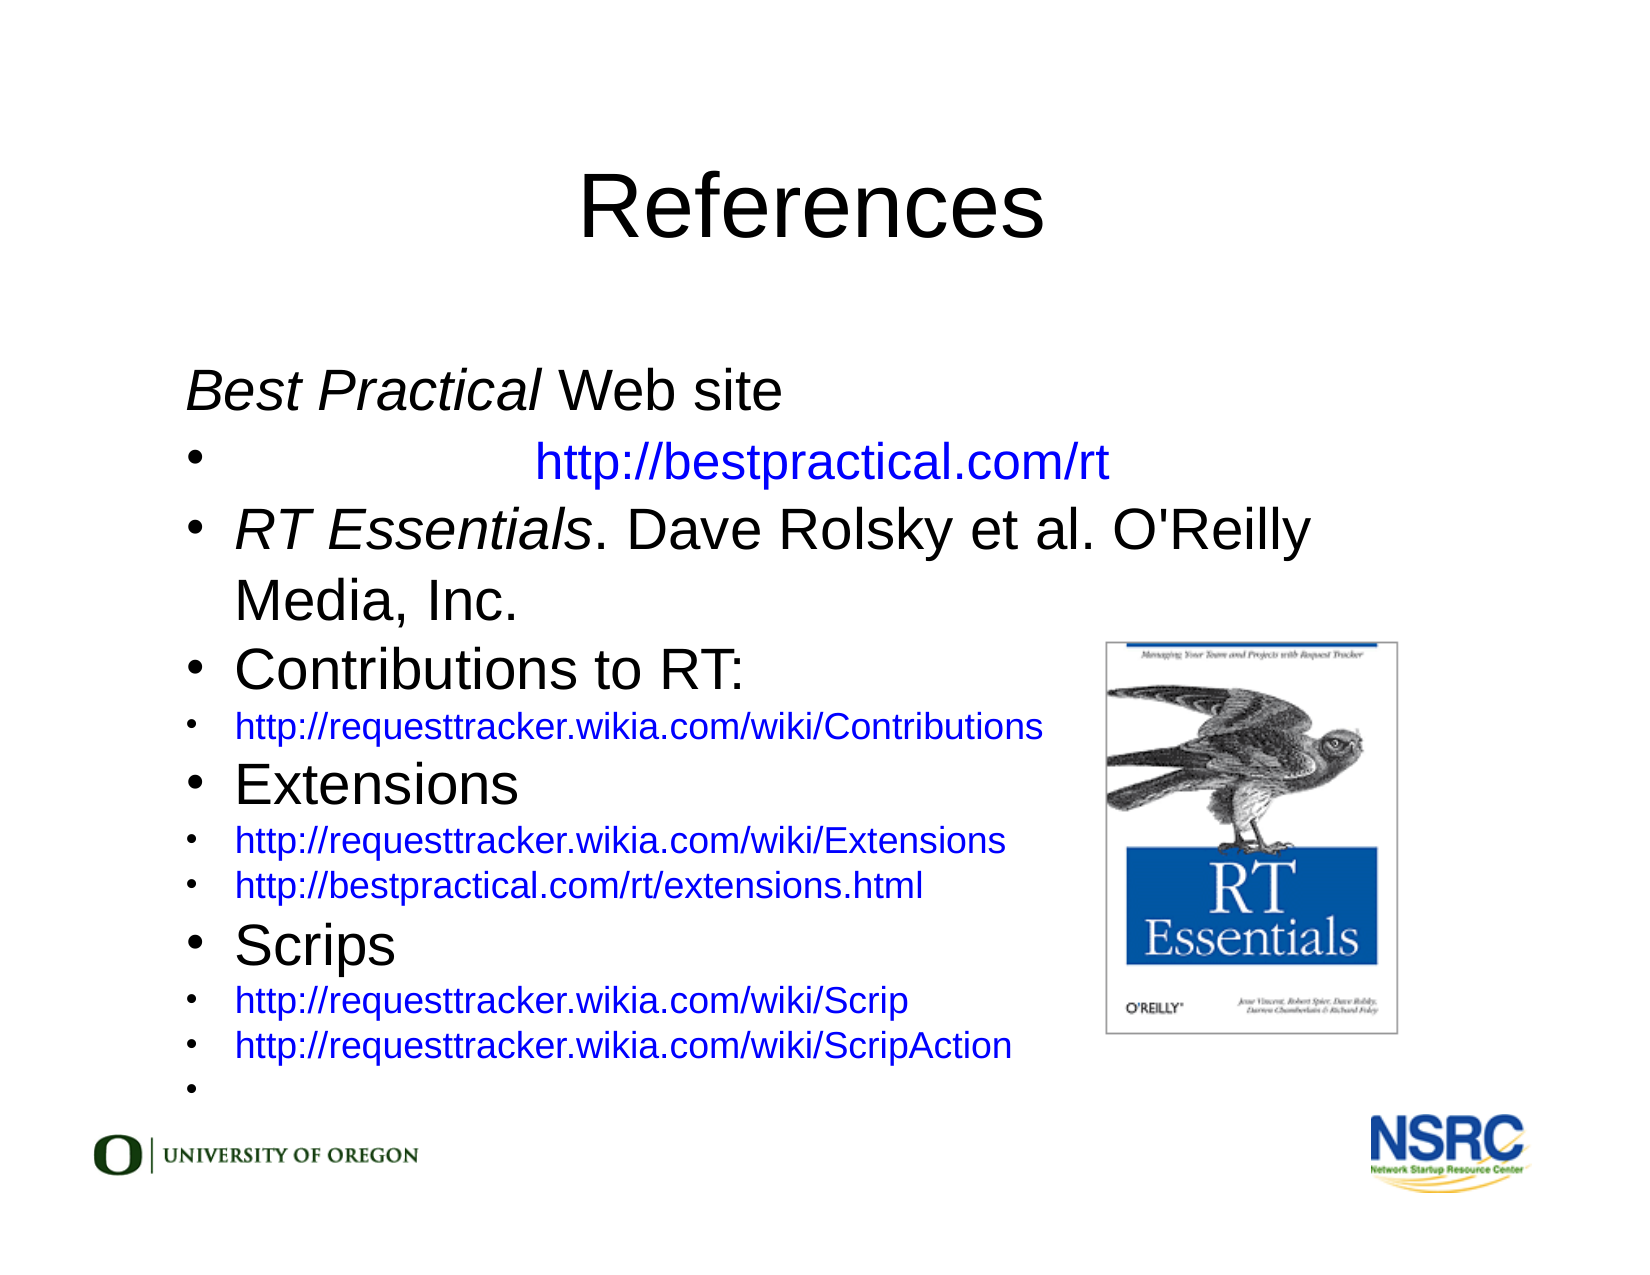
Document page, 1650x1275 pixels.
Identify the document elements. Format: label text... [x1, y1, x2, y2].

text_box Best Practical Web site http://bestpractical.com/rt RT Essentials. Dave Rolsky et al. O'Reilly Media, Inc. Contributions to RT: http://requesttracker.wikia.com/wiki/Contributions Extensions http://requesttracker.wikia.com/wiki/Extensions http://bestpractical.com/rt/extensions.html Scrips http://requesttracker.wikia.com/wiki/Scrip http://requesttracker.wikia.com/wiki/ScripAction [171, 341, 1453, 1191]
text_box References [133, 104, 1491, 298]
picture [1371, 1114, 1532, 1193]
picture [92, 1133, 171, 1177]
picture [1100, 637, 1400, 1039]
